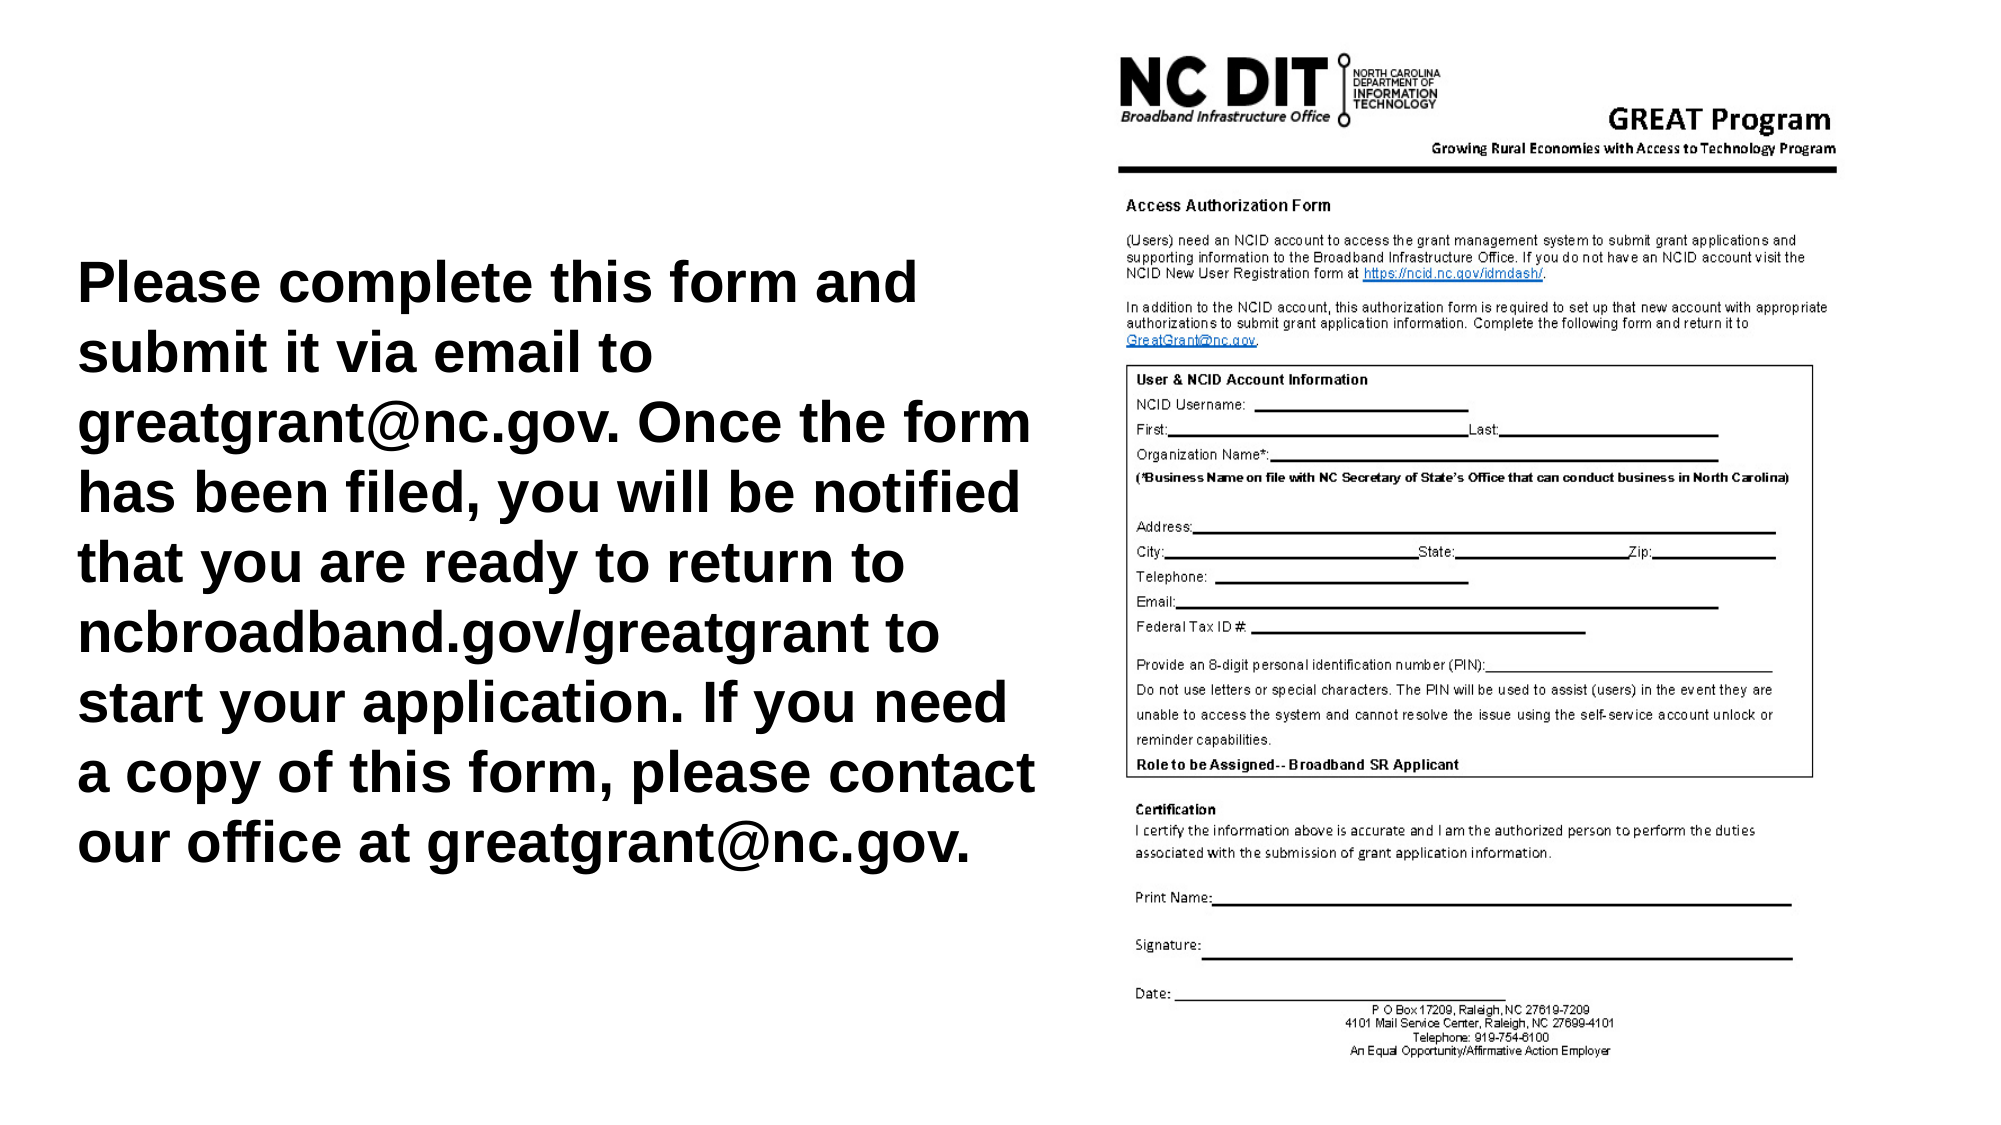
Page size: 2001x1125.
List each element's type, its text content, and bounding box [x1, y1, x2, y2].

text_box Please complete this form and submit it via email to greatgrant@nc.gov. Once the form has been filed, you will be notified that you are ready to return to ncbroadband.gov/greatgrant to start your application. If you need a copy of this form, please contact our office at greatgrant@nc.gov. [62, 236, 1063, 882]
picture [1079, 22, 1883, 1063]
